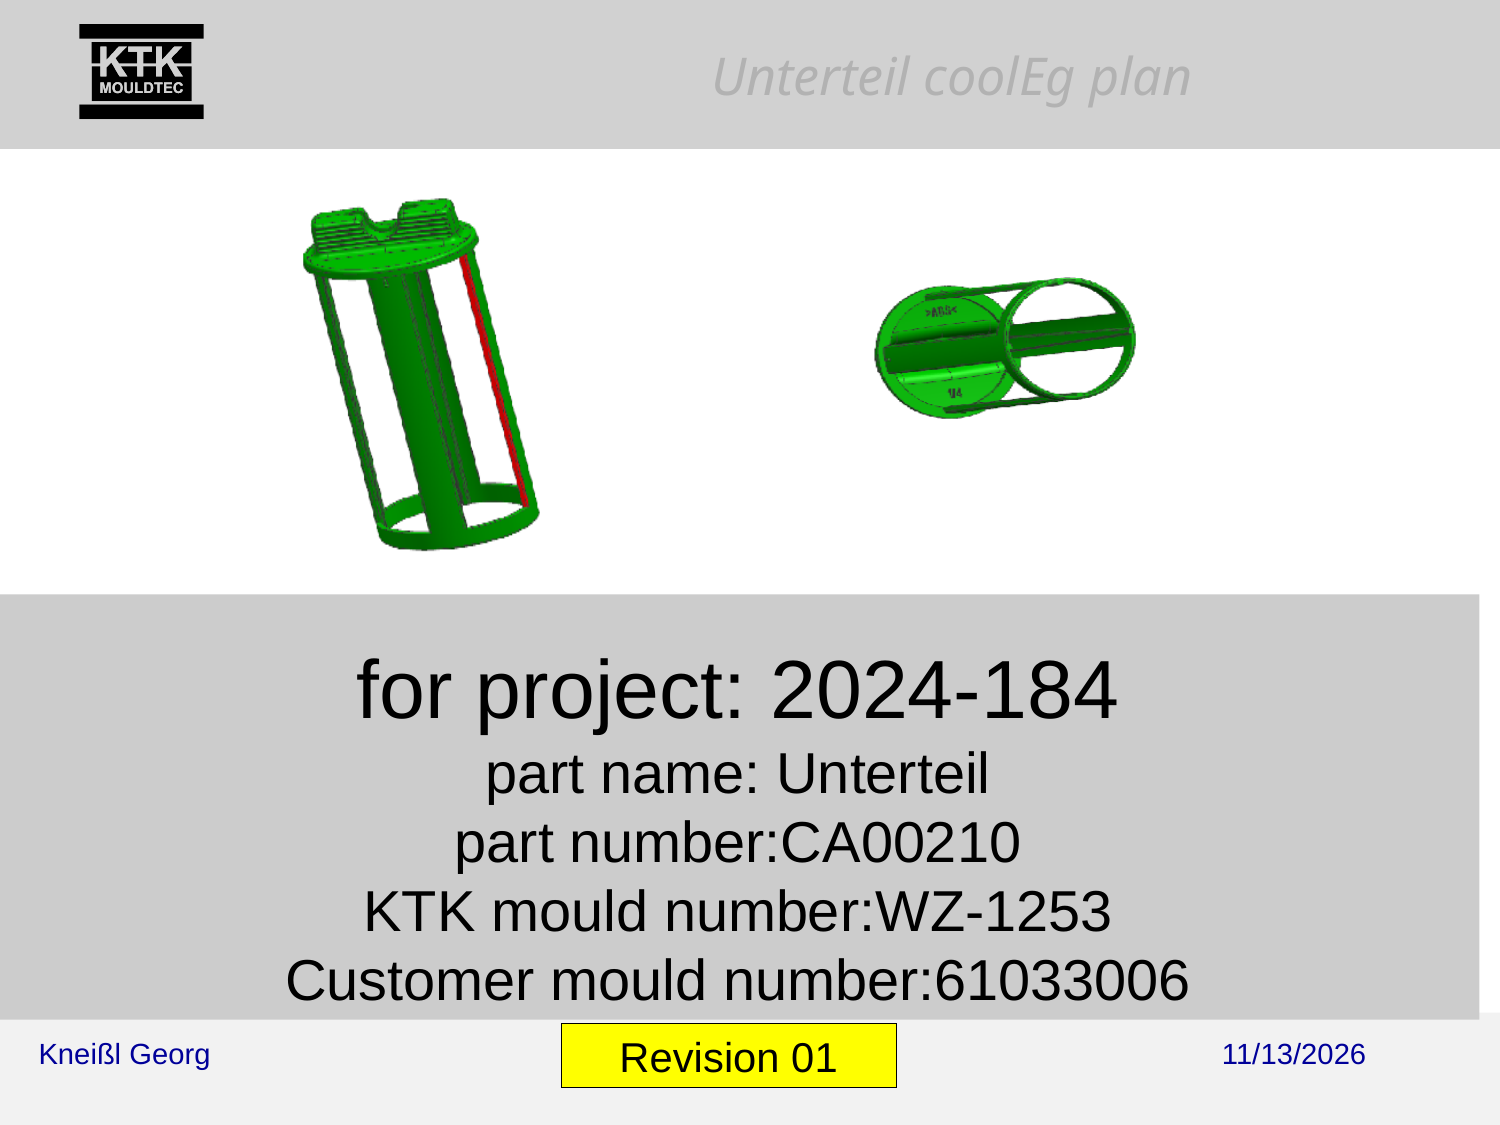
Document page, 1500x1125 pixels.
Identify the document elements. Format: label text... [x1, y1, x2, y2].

text_box for project: 2024-184 part name: Unterteil part number:CA00210 KTK mould number:WZ-1253 Customer mould number:61033006 [0, 594, 1480, 1020]
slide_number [1118, 1027, 1470, 1106]
text_box Revision 01 [561, 1023, 897, 1088]
picture [300, 172, 574, 570]
picture [808, 219, 1188, 452]
